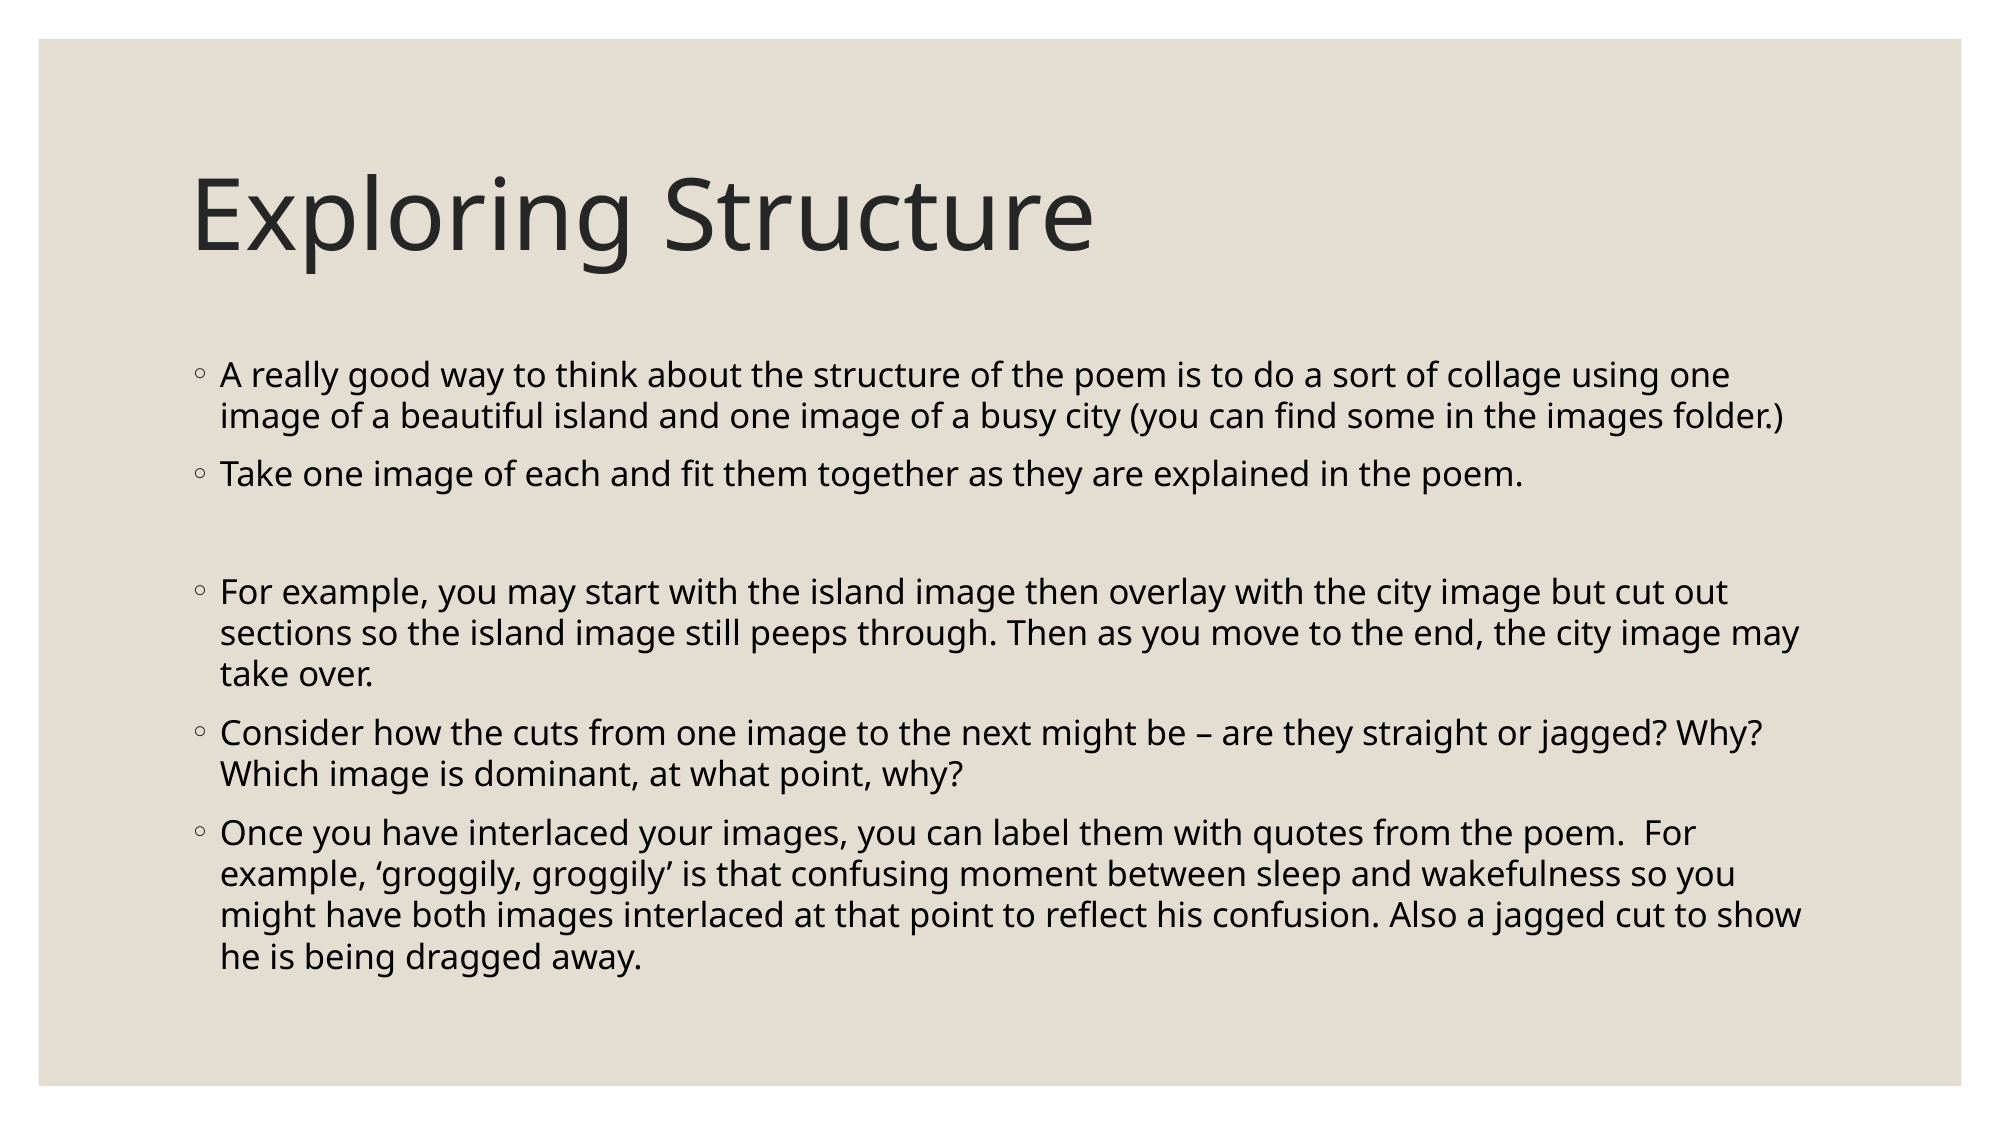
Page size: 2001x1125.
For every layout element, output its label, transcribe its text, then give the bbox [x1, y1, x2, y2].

list A really good way to think about the structure of the poem is to do a sort of collage using one image of a beautiful island and one image of a busy city (you can find some in the images folder.) Take one image of each and fit them together as they are explained in the poem. For example, you may start with the island image then overlay with the city image but cut out sections so the island image still peeps through. Then as you move to the end, the city image may take over. Consider how the cuts from one image to the next might be – are they straight or jagged? Why? Which image is dominant, at what point, why? Once you have interlaced your images, you can label them with quotes from the poem. For example, ‘groggily, groggily’ is that confusing moment between sleep and wakefulness so you might have both images interlaced at that point to reflect his confusion. Also a jagged cut to show he is being dragged away. [174, 345, 1825, 990]
title Exploring Structure [174, 105, 1825, 331]
